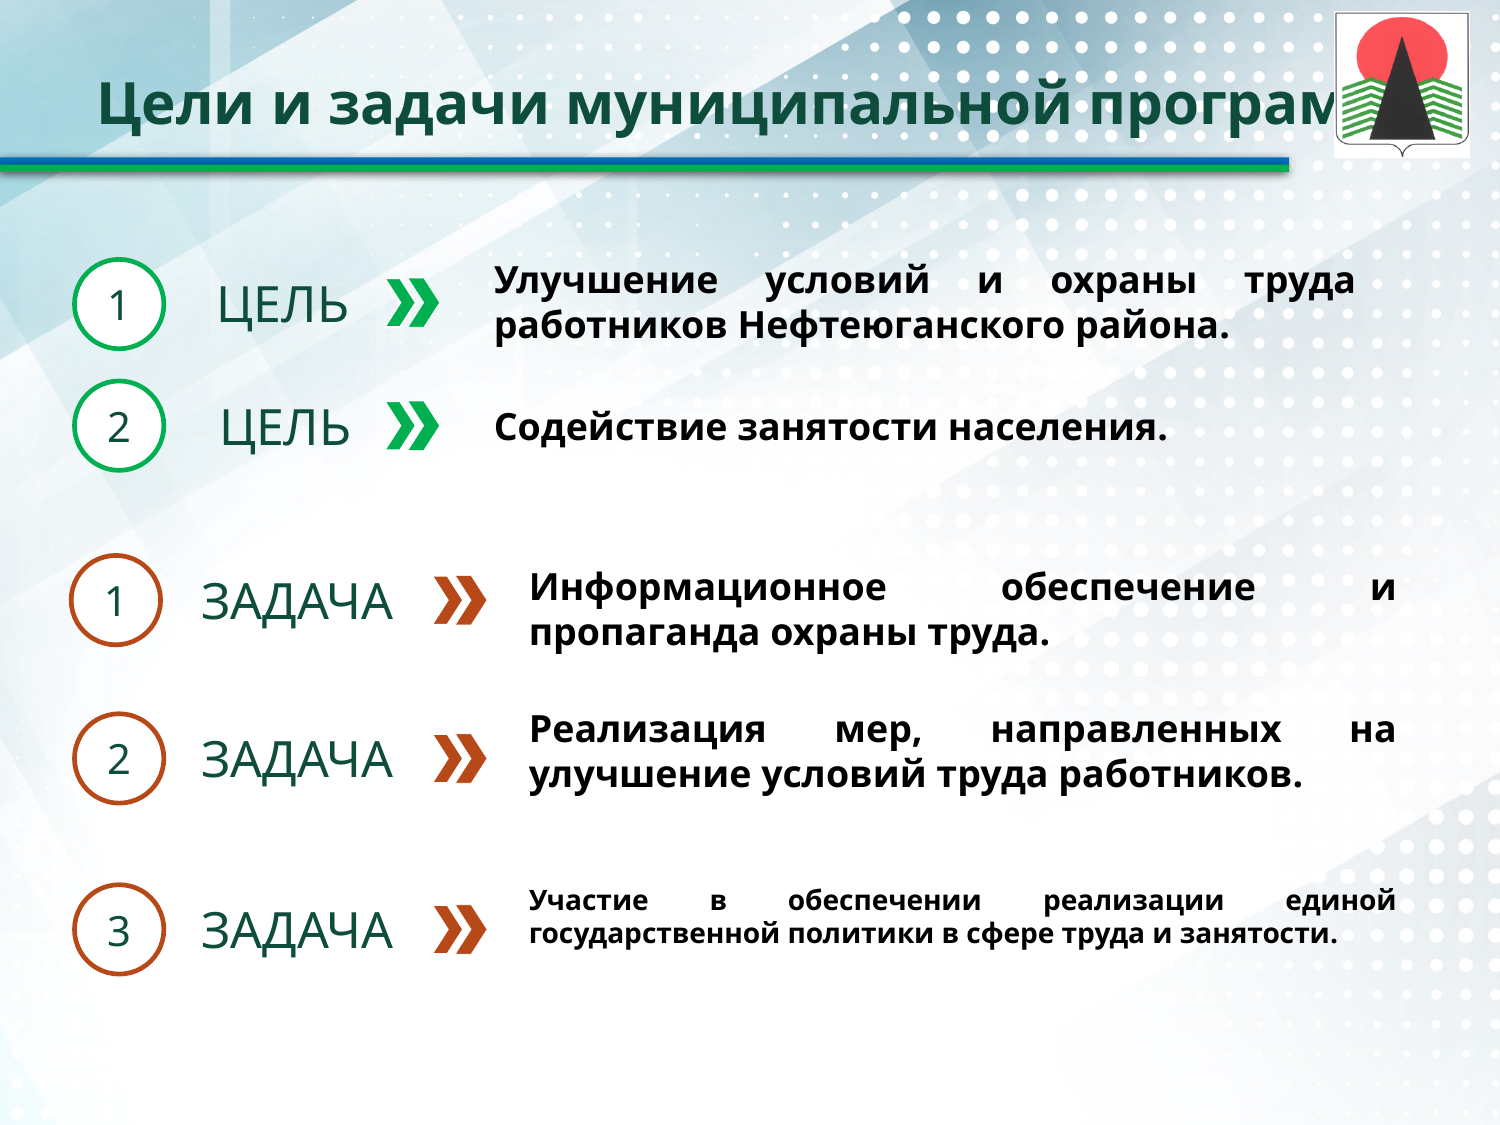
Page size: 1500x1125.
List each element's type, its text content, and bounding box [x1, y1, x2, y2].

text_box [455, 259, 1355, 471]
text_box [431, 904, 487, 955]
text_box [384, 401, 440, 451]
text_box ЦЕЛЬ [202, 264, 364, 340]
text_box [0, 157, 1290, 172]
text_box Цели и задачи муниципальной программы [81, 0, 1500, 145]
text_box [384, 277, 440, 328]
text_box Улучшение условий и охраны труда работников Нефтеюганского района. [478, 248, 1372, 354]
text_box ЗАДАЧА [186, 891, 409, 967]
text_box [431, 575, 487, 625]
text_box Информационное обеспечение и пропаганда охраны труда. [513, 555, 1413, 678]
text_box 2 [73, 712, 165, 805]
picture [0, 0, 1500, 1125]
text_box ЗАДАЧА [186, 562, 409, 637]
text_box Реализация мер, направленных на улучшение условий труда работников. [513, 697, 1413, 803]
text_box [431, 733, 487, 784]
text_box Содействие занятости населения. [478, 395, 1372, 456]
text_box 1 [73, 258, 165, 350]
text_box ЦЕЛЬ [204, 387, 367, 463]
text_box ЗАДАЧА [186, 720, 409, 796]
text_box Участие в обеспечении реализации единой государственной политики в сфере труда и занятости. [513, 874, 1413, 981]
text_box 3 [73, 883, 165, 976]
text_box 1 [70, 554, 162, 646]
text_box 2 [73, 379, 165, 472]
